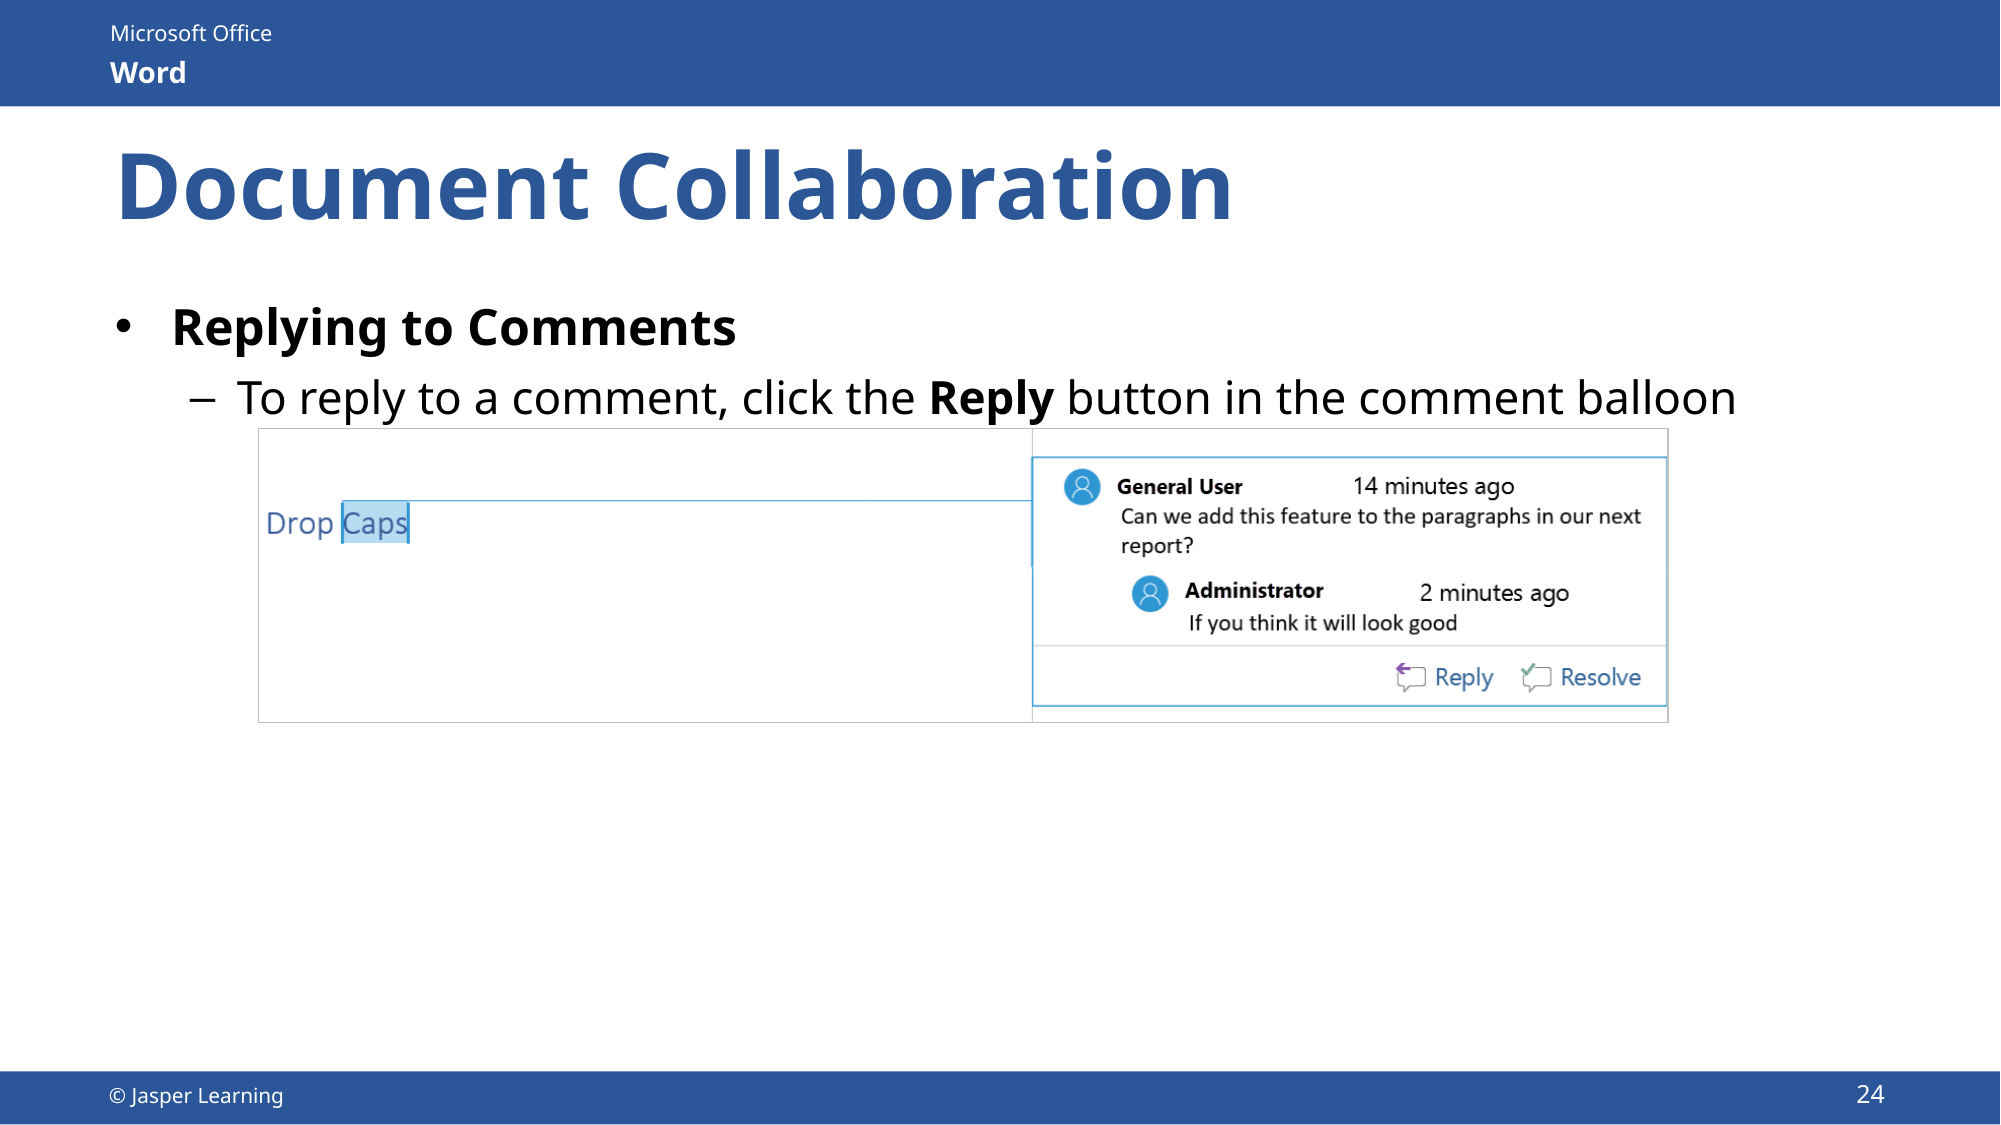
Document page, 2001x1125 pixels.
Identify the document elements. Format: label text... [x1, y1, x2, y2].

list Replying to Comments To reply to a comment, click the Reply button in the comment balloon [99, 283, 1900, 1026]
footer © Jasper Learning [94, 1066, 769, 1125]
slide_number 24 [1433, 1065, 1900, 1125]
title Document Collaboration [99, 118, 1866, 248]
picture [258, 428, 1669, 723]
